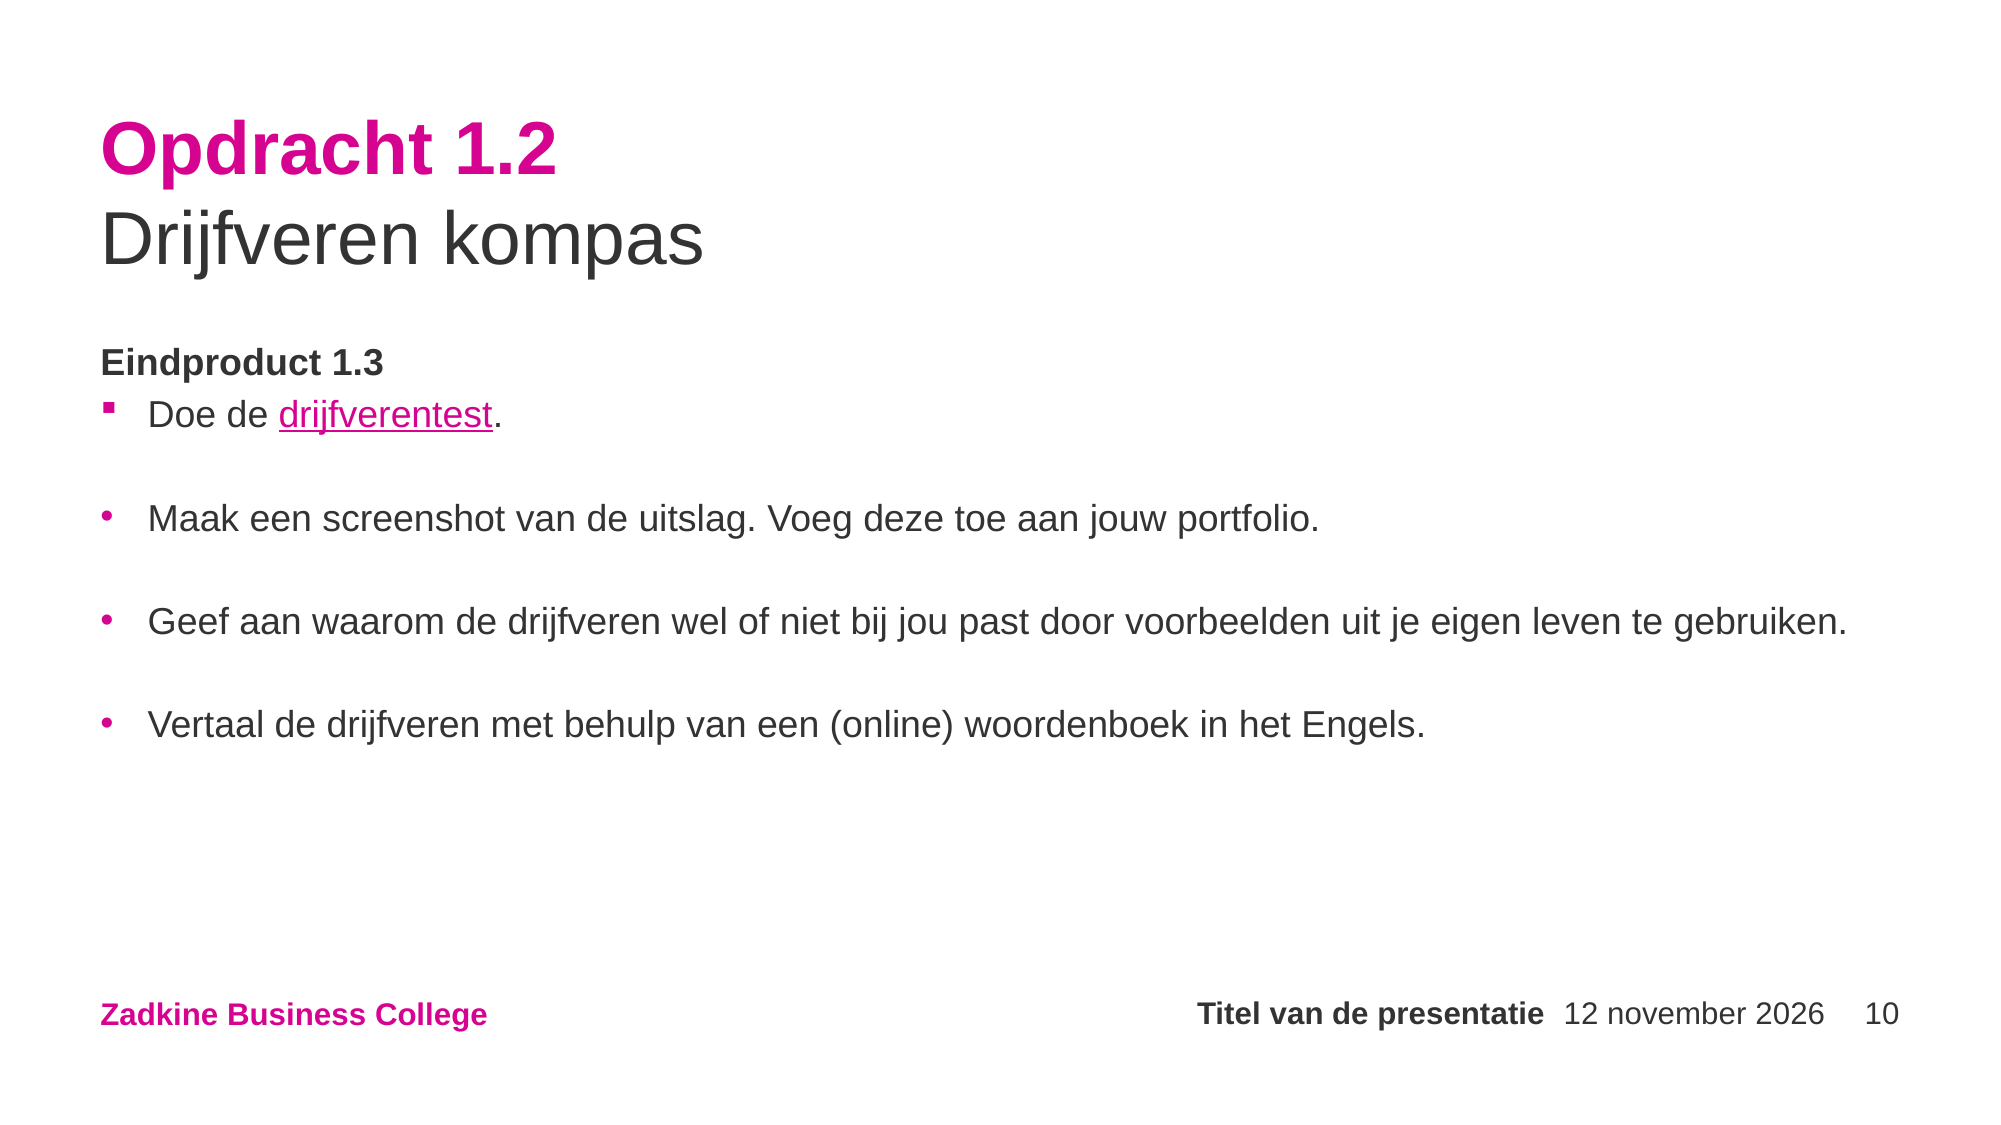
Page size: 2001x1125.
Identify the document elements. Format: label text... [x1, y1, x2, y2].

slide_number 10 [1825, 993, 1900, 1033]
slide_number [1546, 993, 1825, 1033]
title Opdracht 1.2 [100, 100, 1900, 189]
footer Titel van de presentatie [870, 993, 1546, 1033]
list Eindproduct 1.3 Doe de drijfverentest. Maak een screenshot van de uitslag. Voeg deze toe aan jouw portfolio. Geef aan waarom de drijfveren wel of niet bij jou past door voorbeelden uit je eigen leven te gebruiken. Vertaal de drijfveren met behulp van een (online) woordenboek in het Engels. [100, 331, 1900, 917]
list Drijfveren kompas [100, 189, 1900, 280]
